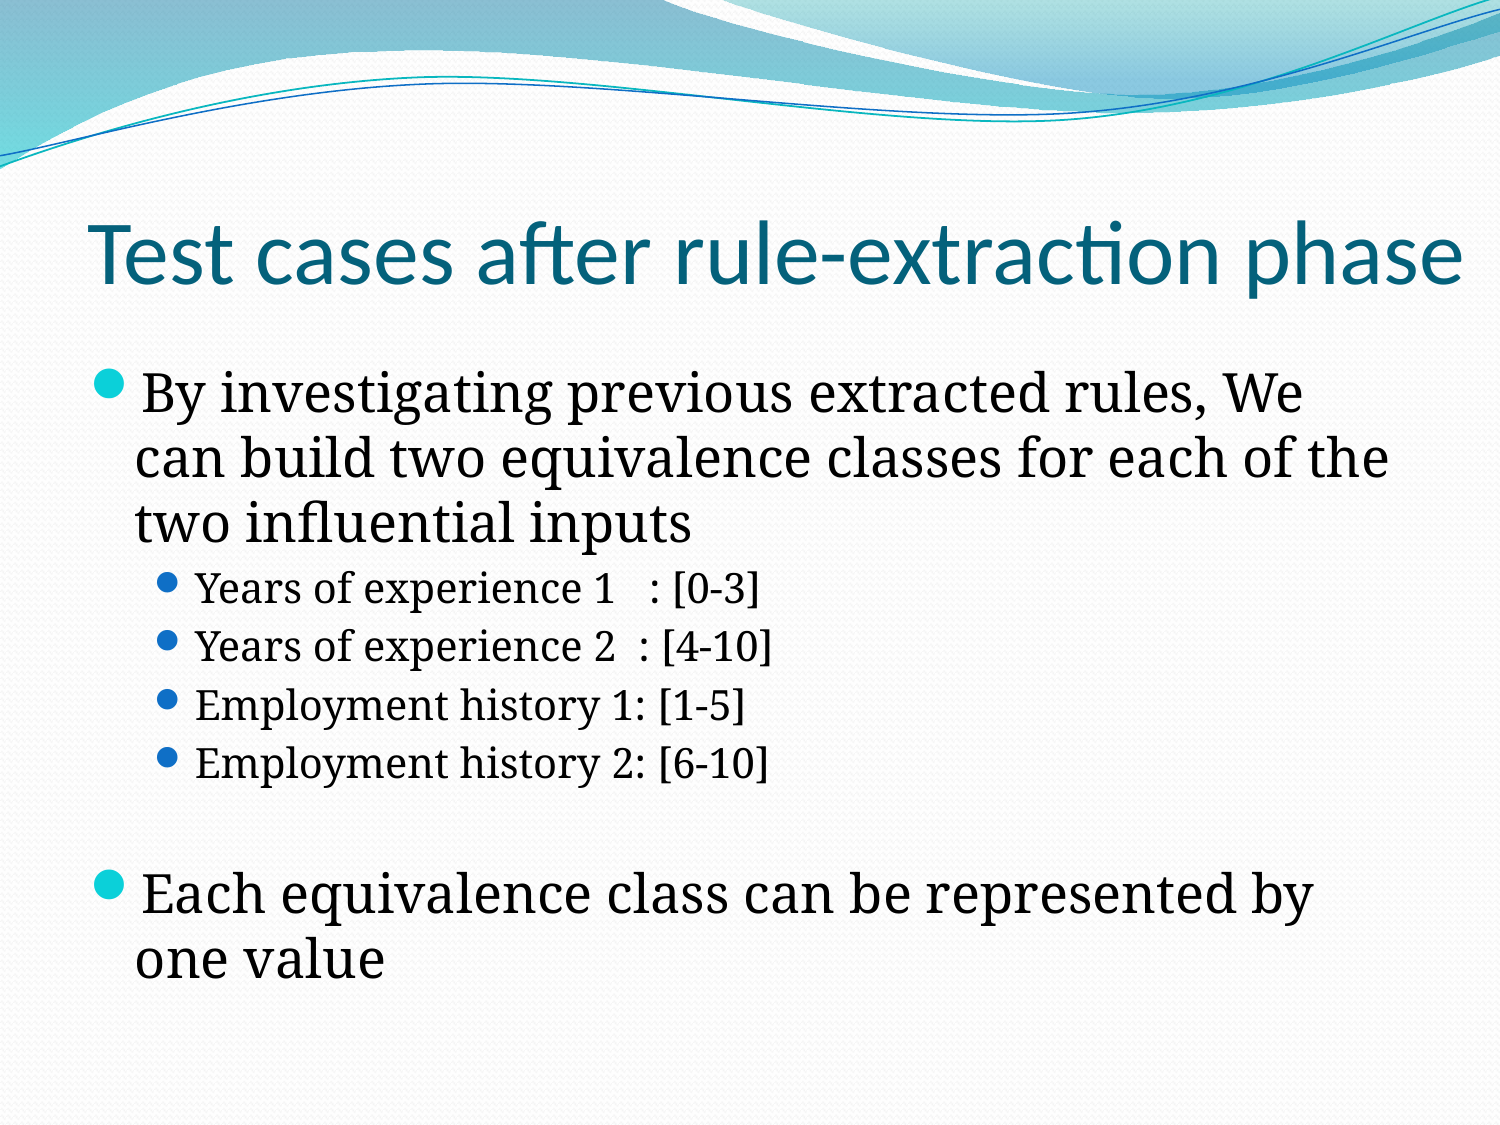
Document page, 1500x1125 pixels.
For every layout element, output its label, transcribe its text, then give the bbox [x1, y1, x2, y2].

title Test cases after rule-extraction phase [87, 115, 1475, 303]
list By investigating previous extracted rules, We can build two equivalence classes for each of the two influential inputs Years of experience 1 : [0-3] Years of experience 2 : [4-10] Employment history 1: [1-5] Employment history 2: [6-10] Each equivalence class can be represented by one value [75, 317, 1425, 1038]
